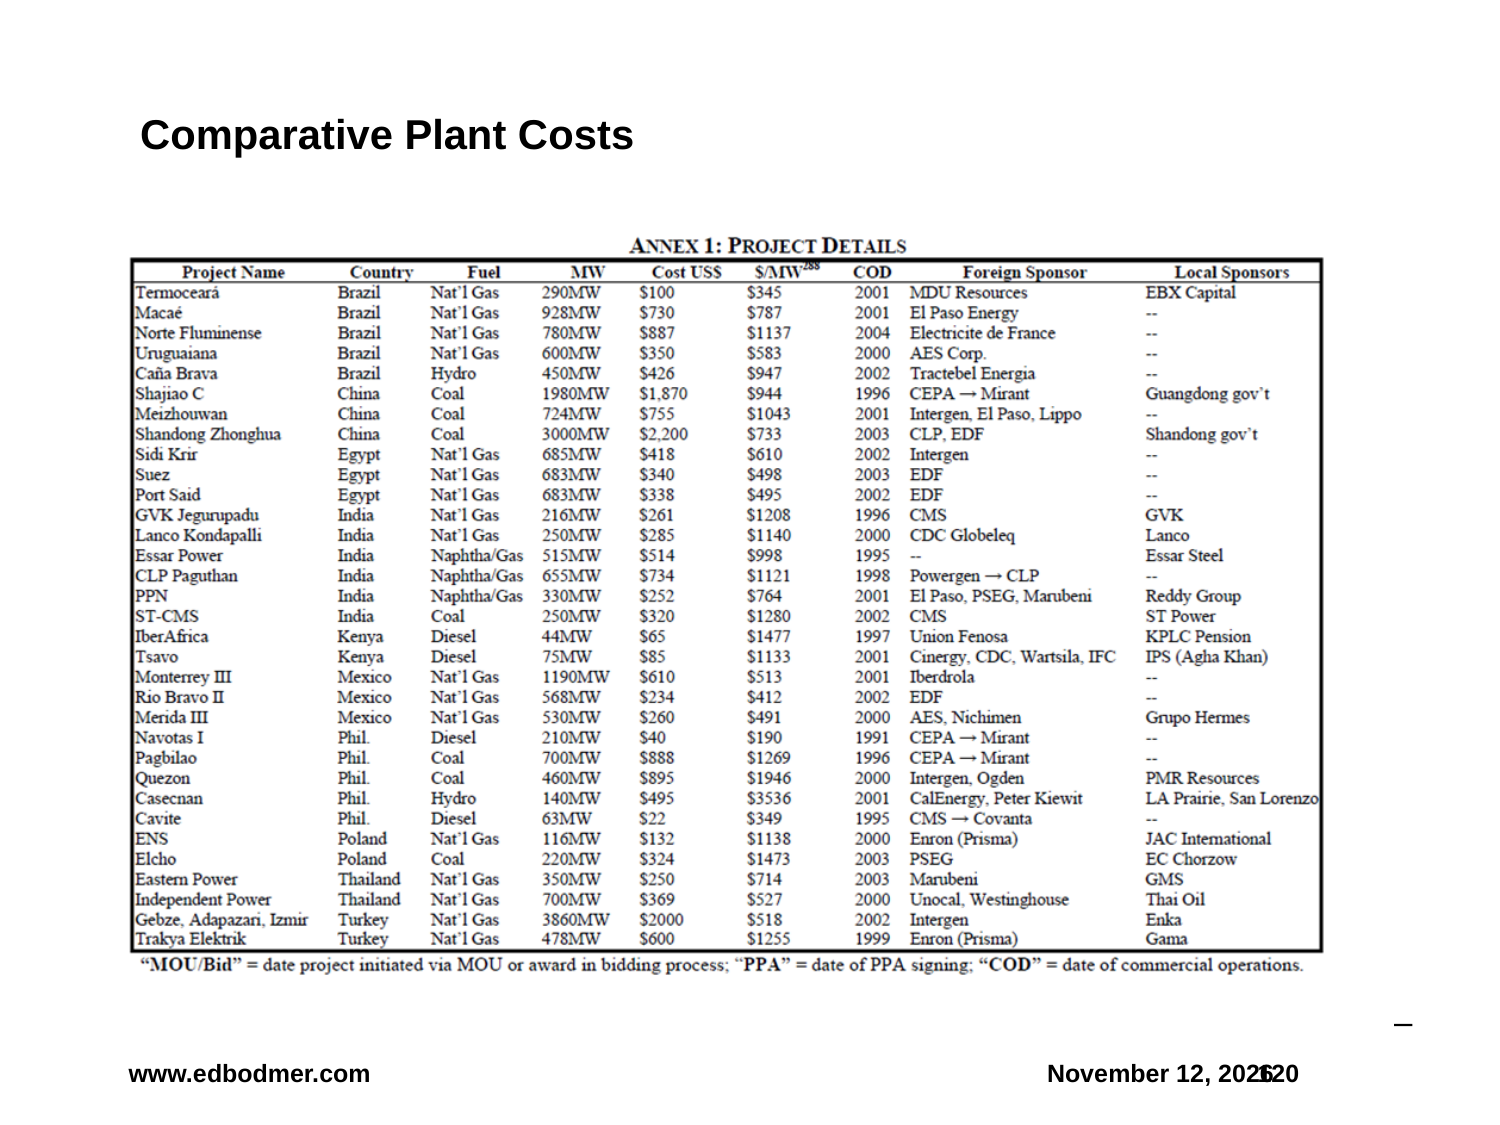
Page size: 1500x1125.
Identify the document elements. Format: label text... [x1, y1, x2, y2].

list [87, 212, 1394, 1038]
title Comparative Plant Costs [124, 99, 1288, 210]
